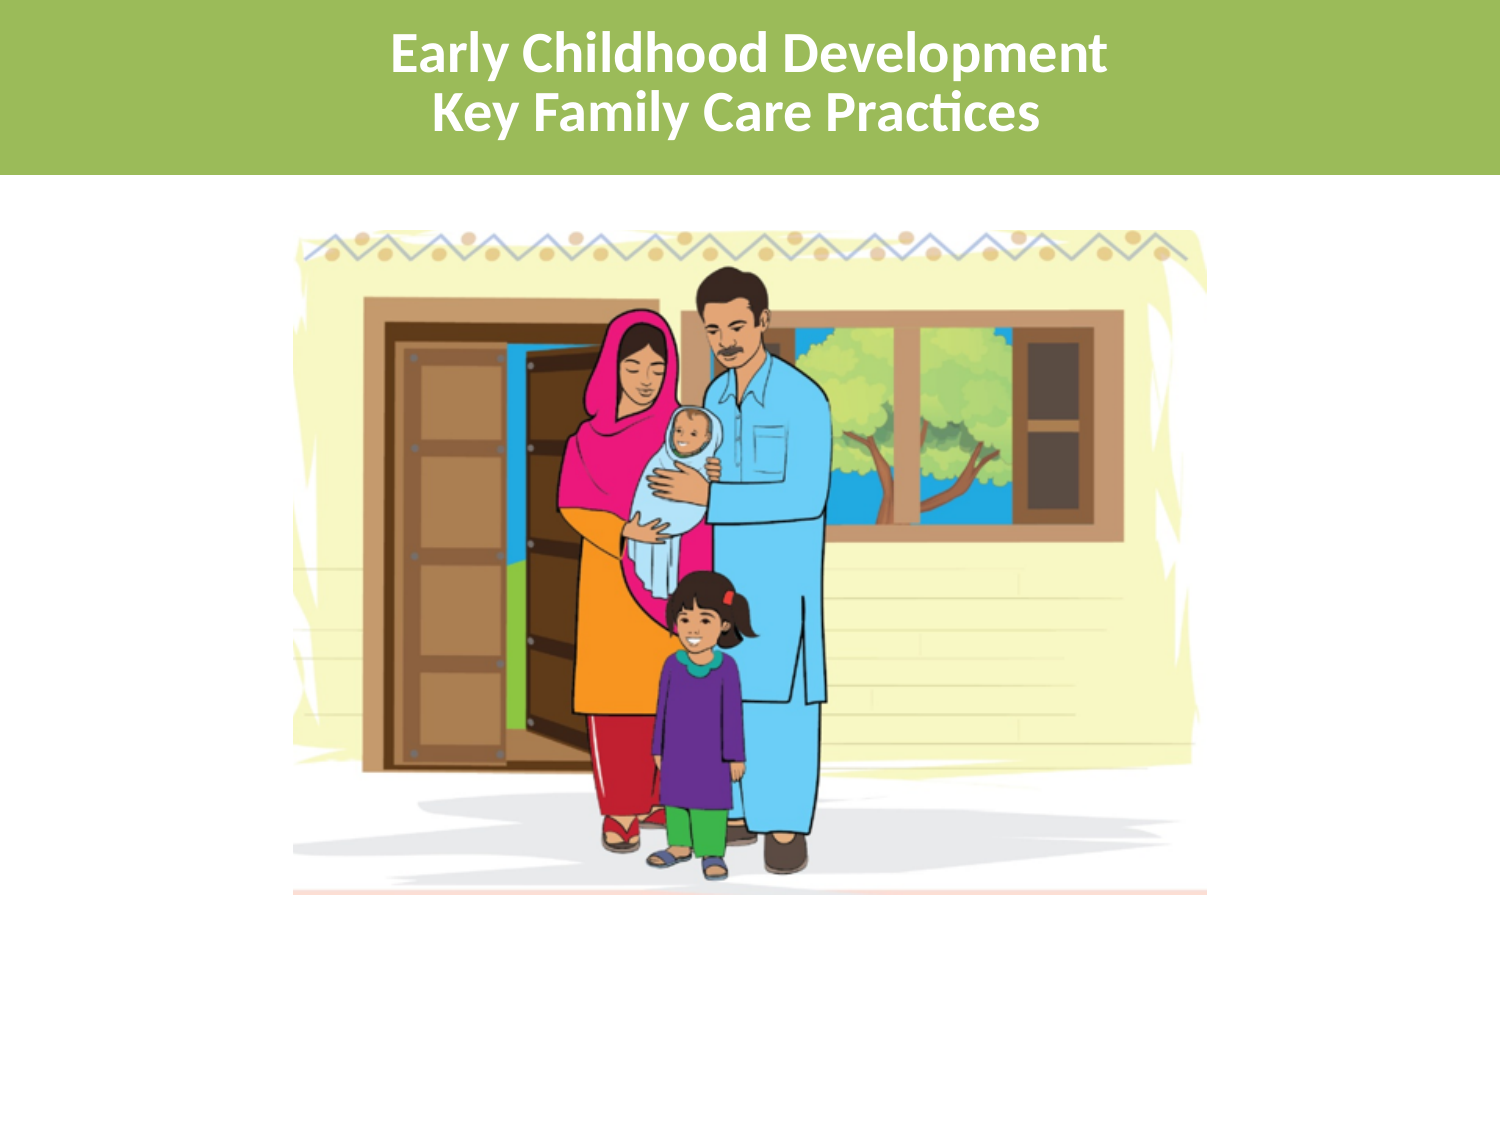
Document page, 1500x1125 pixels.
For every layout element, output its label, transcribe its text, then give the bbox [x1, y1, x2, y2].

text_box Early Childhood Development Key Family Care Practices [0, 0, 1500, 175]
picture [293, 230, 1207, 895]
